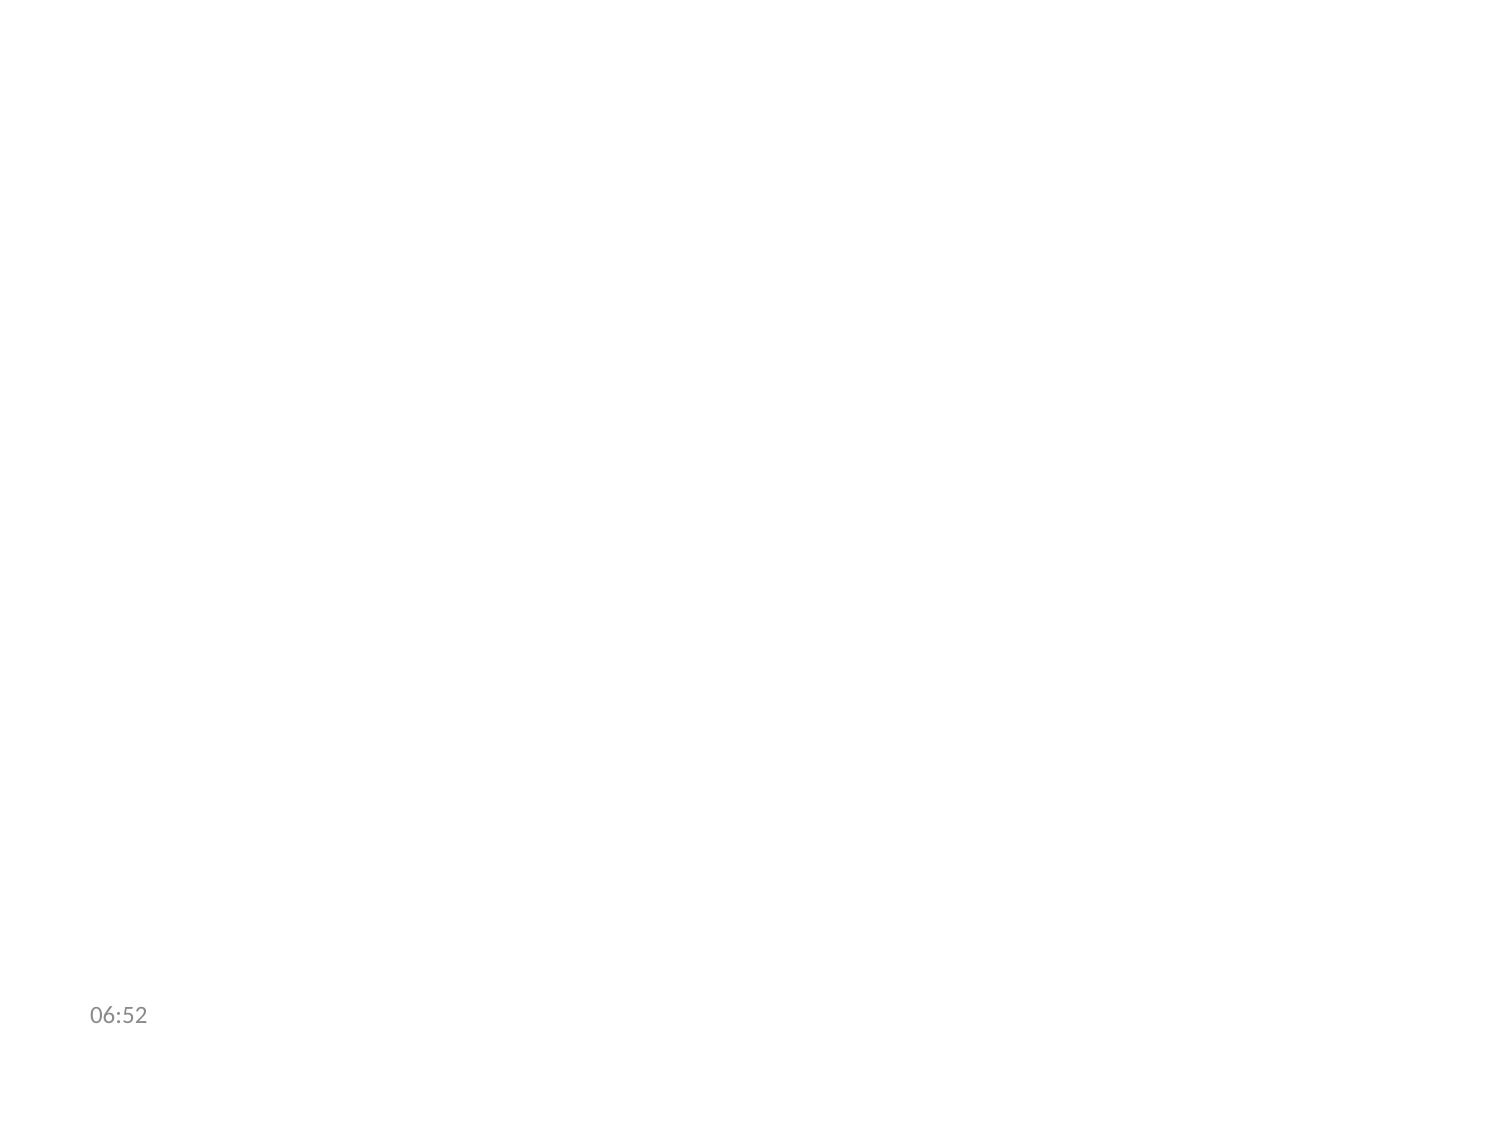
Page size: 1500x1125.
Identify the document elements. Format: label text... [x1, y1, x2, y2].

text_box 15:35 [75, 983, 425, 1044]
